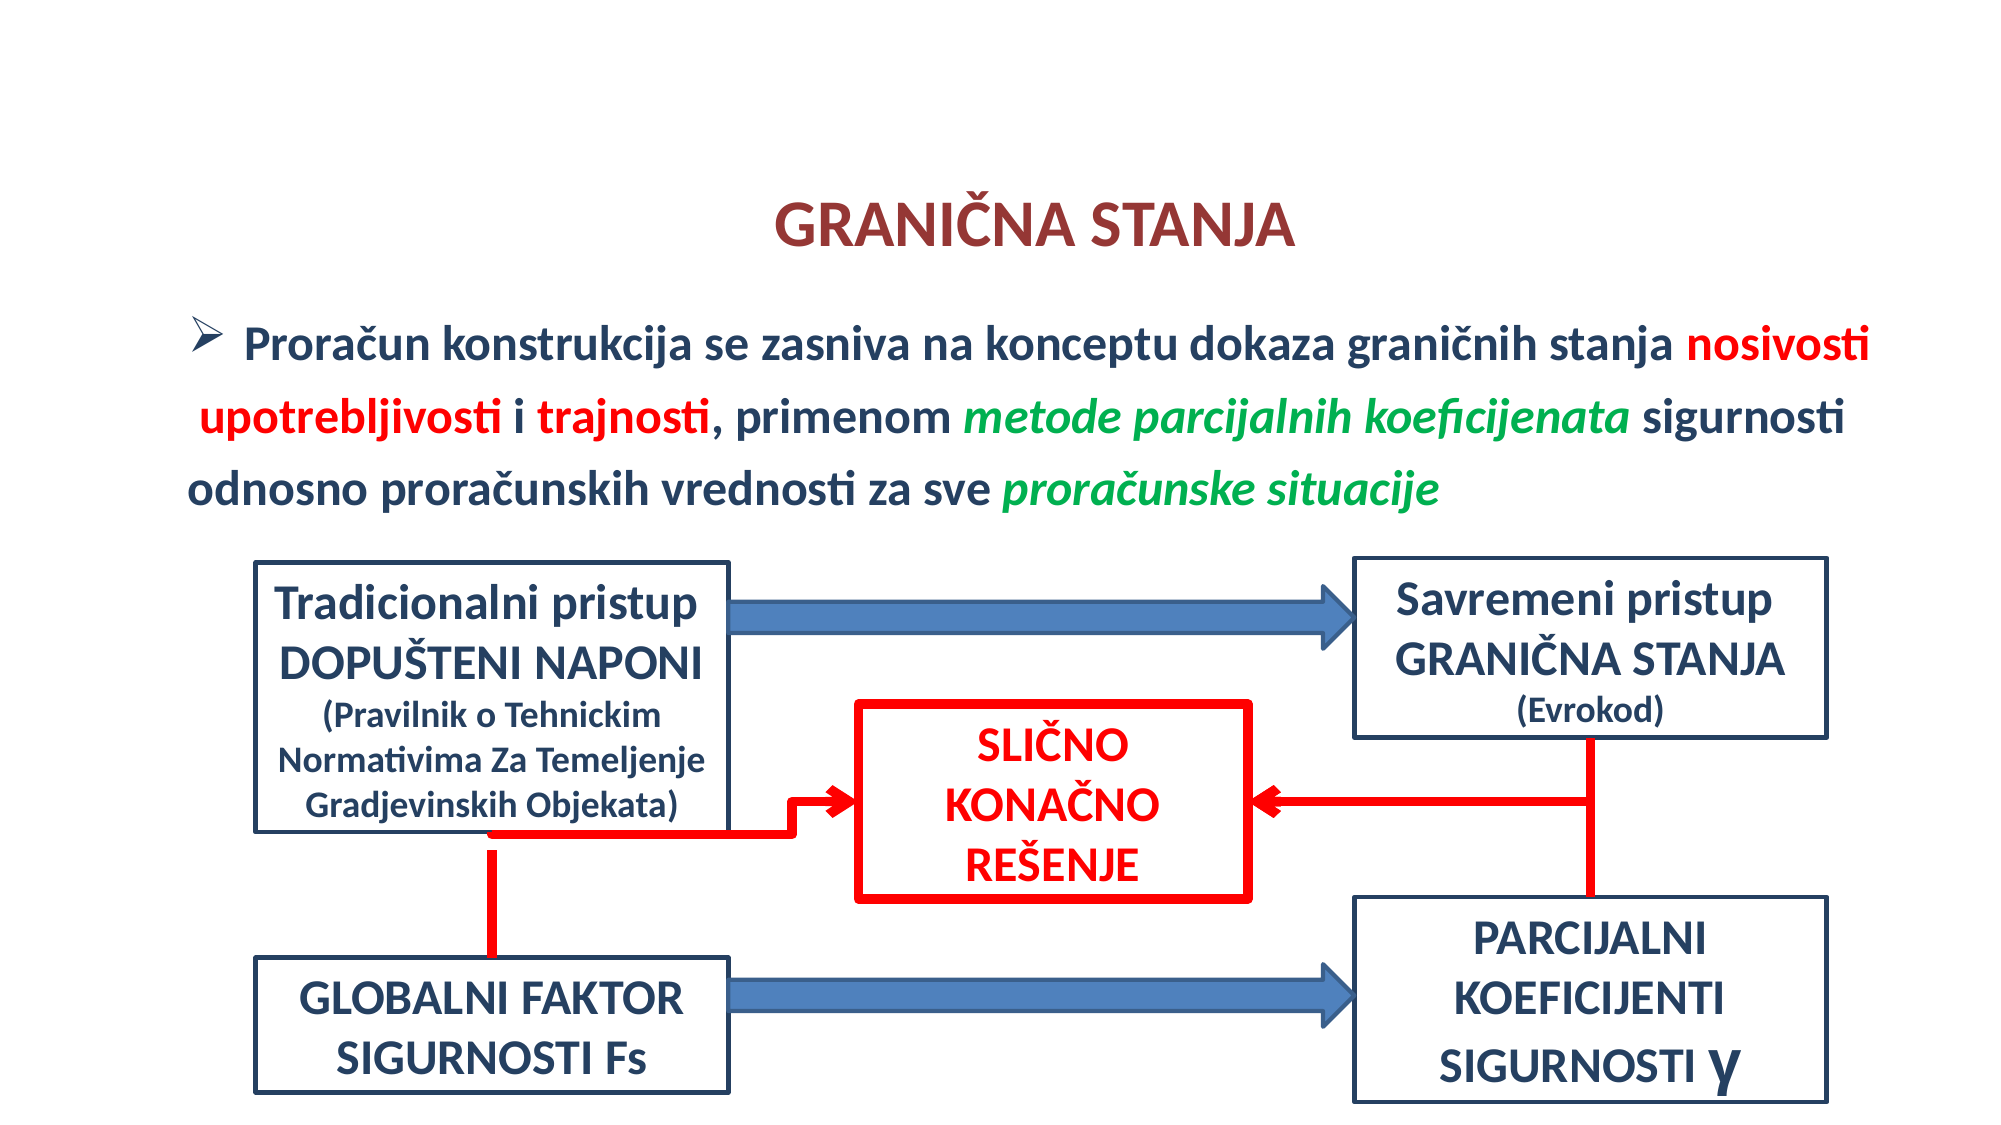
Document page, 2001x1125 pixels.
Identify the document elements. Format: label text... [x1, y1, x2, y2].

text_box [658, 635, 692, 1003]
text_box [726, 584, 1357, 651]
text_box GRANIČNA STANJA [350, 172, 1721, 268]
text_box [1387, 599, 1452, 677]
text_box Tradicionalni pristup DOPUŠTENI NAPONI (Pravilnik o Tehnickim Normativima Za Temeljenje Gradjevinskih Objekata) [255, 562, 729, 833]
text_box Proračun konstrukcija se zasniva na konceptu dokaza graničnih stanja nosivosti upotrebljivosti i trajnosti, primenom metode parcijalnih koeficijenata sigurnosti odnosno proračunskih vrednosti za sve proračunske situacije [173, 303, 1957, 524]
text_box GLOBALNI FAKTOR SIGURNOSTI Fs [255, 957, 729, 1093]
text_box PARCIJALNI KOEFICIJENTI SIGURNOSTI γ [1354, 897, 1827, 1102]
text_box SLIČNO KONAČNO REŠENJE [858, 704, 1249, 899]
text_box [726, 962, 1357, 1029]
text_box Savremeni pristup GRANIČNA STANJA (Evrokod) [1354, 557, 1827, 738]
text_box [1371, 678, 1467, 1022]
